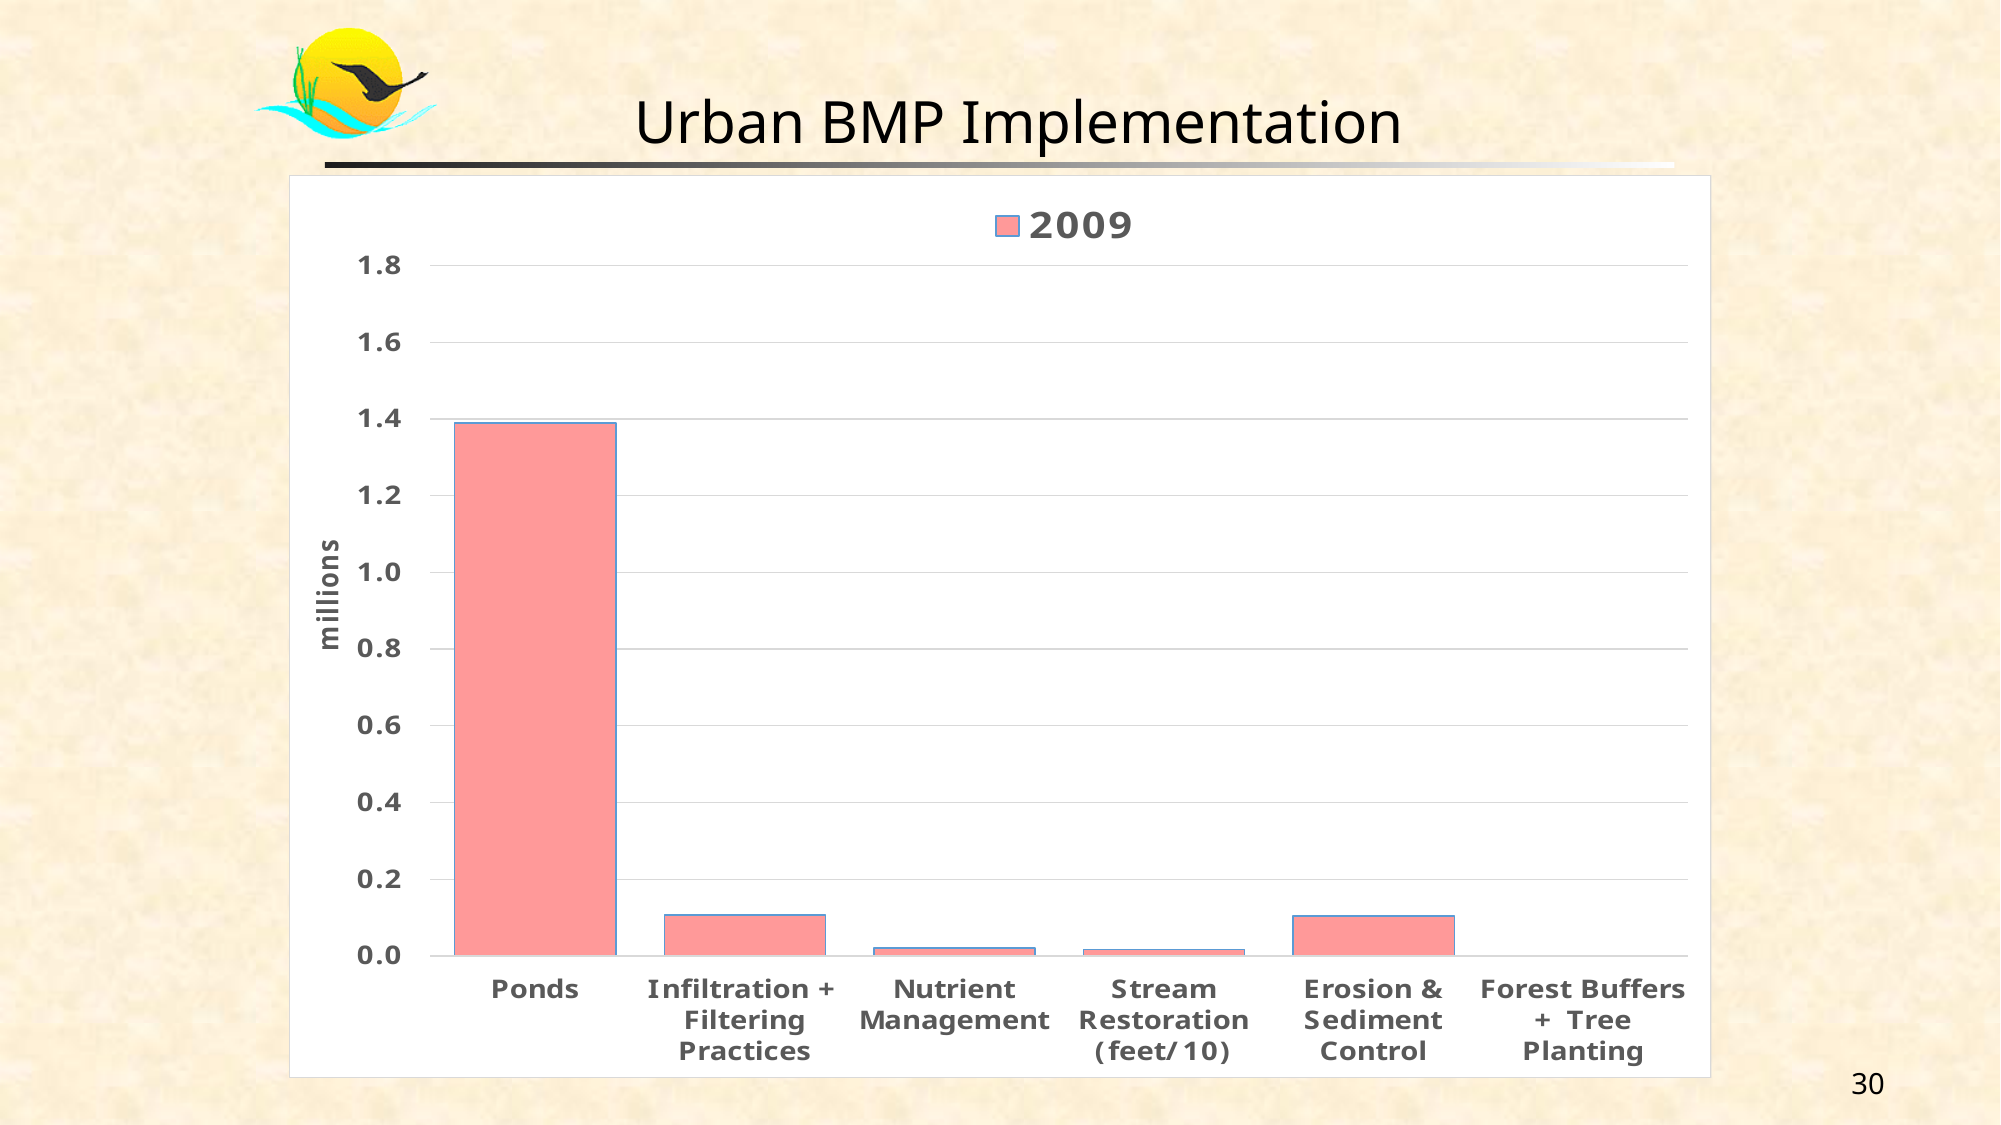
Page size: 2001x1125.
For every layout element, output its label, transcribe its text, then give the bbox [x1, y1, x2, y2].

title Urban BMP Implementation [424, 37, 1613, 162]
slide_number 30 [1483, 1037, 1901, 1113]
picture [0, 0, 2001, 1125]
text_box [324, 162, 1675, 168]
